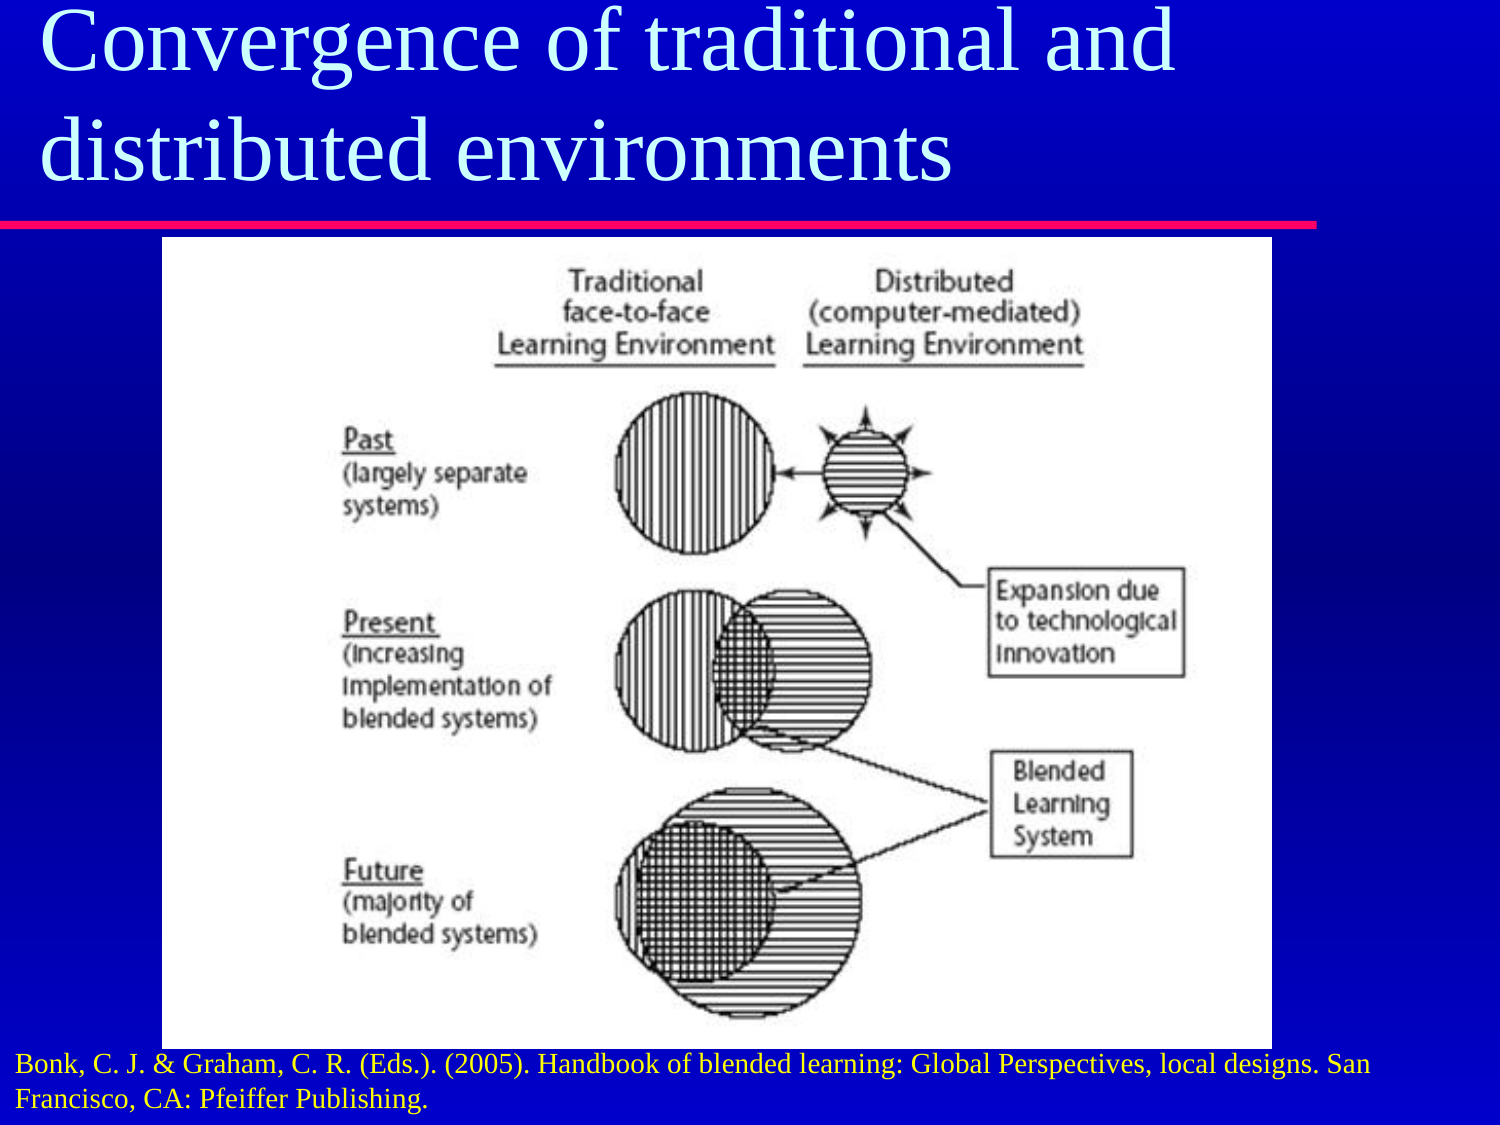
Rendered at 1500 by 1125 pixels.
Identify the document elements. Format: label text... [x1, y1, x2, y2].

picture [162, 237, 1273, 1050]
title Convergence of traditional and distributed environments [24, 24, 1301, 207]
text_box Bonk, C. J. & Graham, C. R. (Eds.). (2005). Handbook of blended learning: Global Perspectives, local designs. San Francisco, CA: Pfeiffer Publishing. [0, 1037, 1463, 1123]
